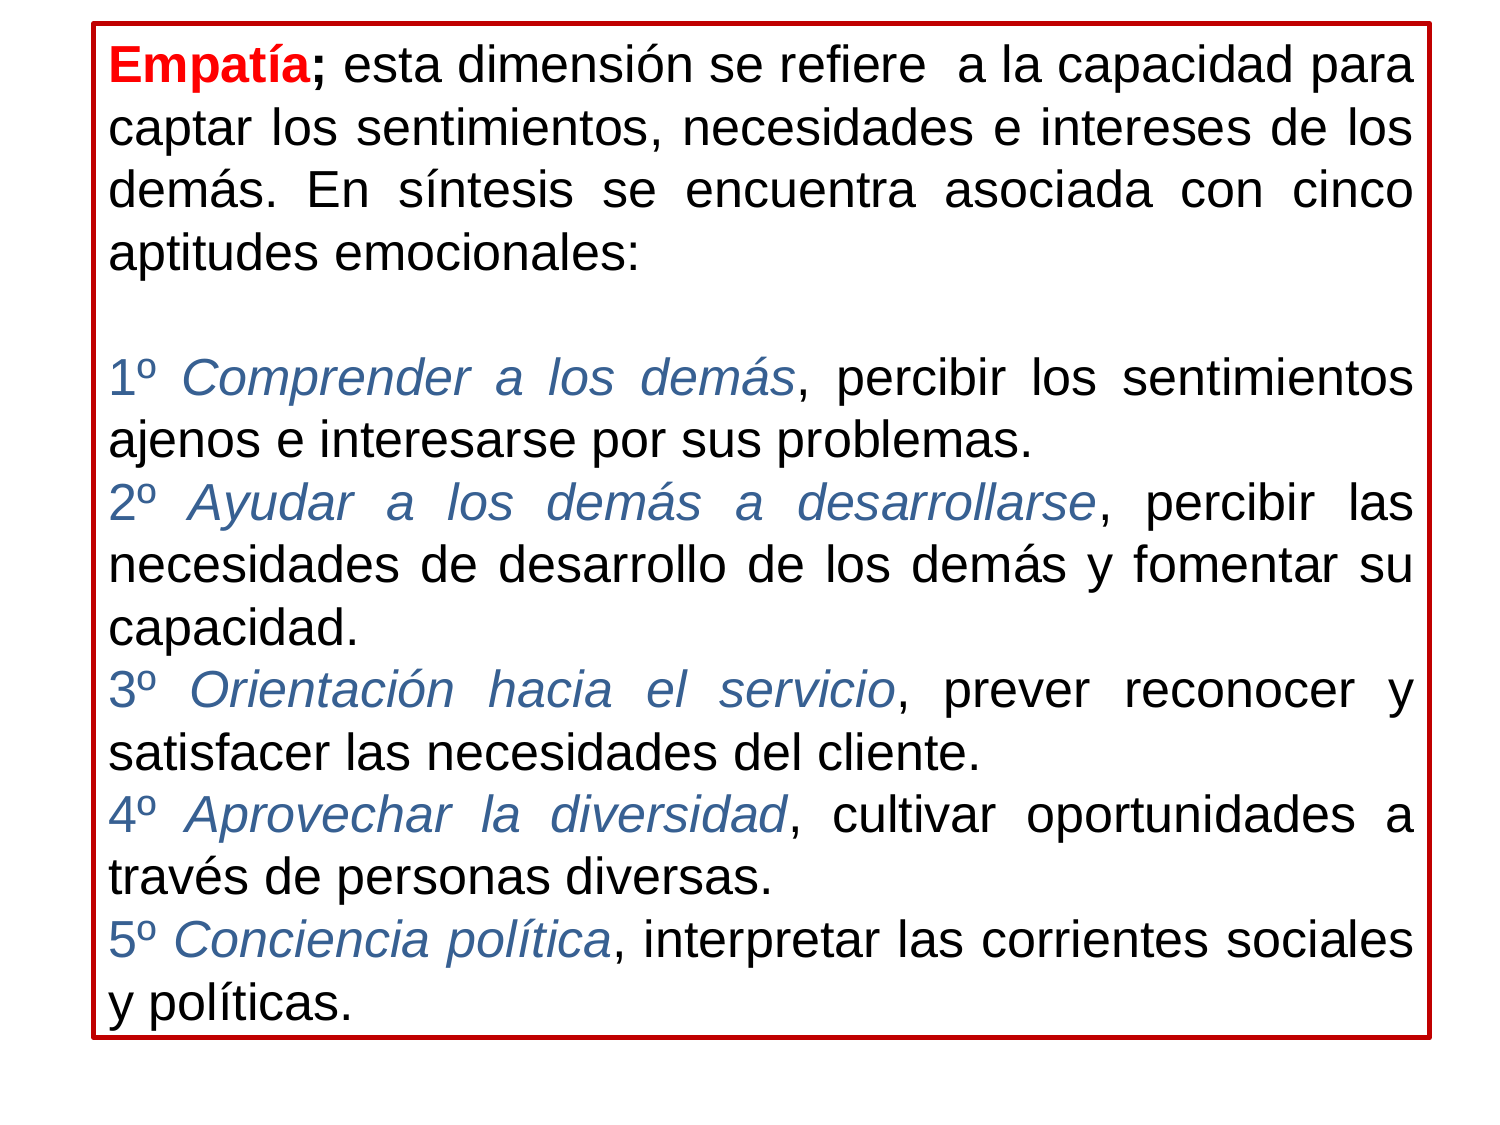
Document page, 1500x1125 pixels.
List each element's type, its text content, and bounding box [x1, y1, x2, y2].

text_box Empatía; esta dimensión se refiere a la capacidad para captar los sentimientos, necesidades e intereses de los demás. En síntesis se encuentra asociada con cinco aptitudes emocionales: 1º Comprender a los demás, percibir los sentimientos ajenos e interesarse por sus problemas. 2º Ayudar a los demás a desarrollarse, percibir las necesidades de desarrollo de los demás y fomentar su capacidad. 3º Orientación hacia el servicio, prever reconocer y satisfacer las necesidades del cliente. 4º Aprovechar la diversidad, cultivar oportunidades a través de personas diversas. 5º Conciencia política, interpretar las corrientes sociales y políticas. [93, 23, 1430, 1038]
